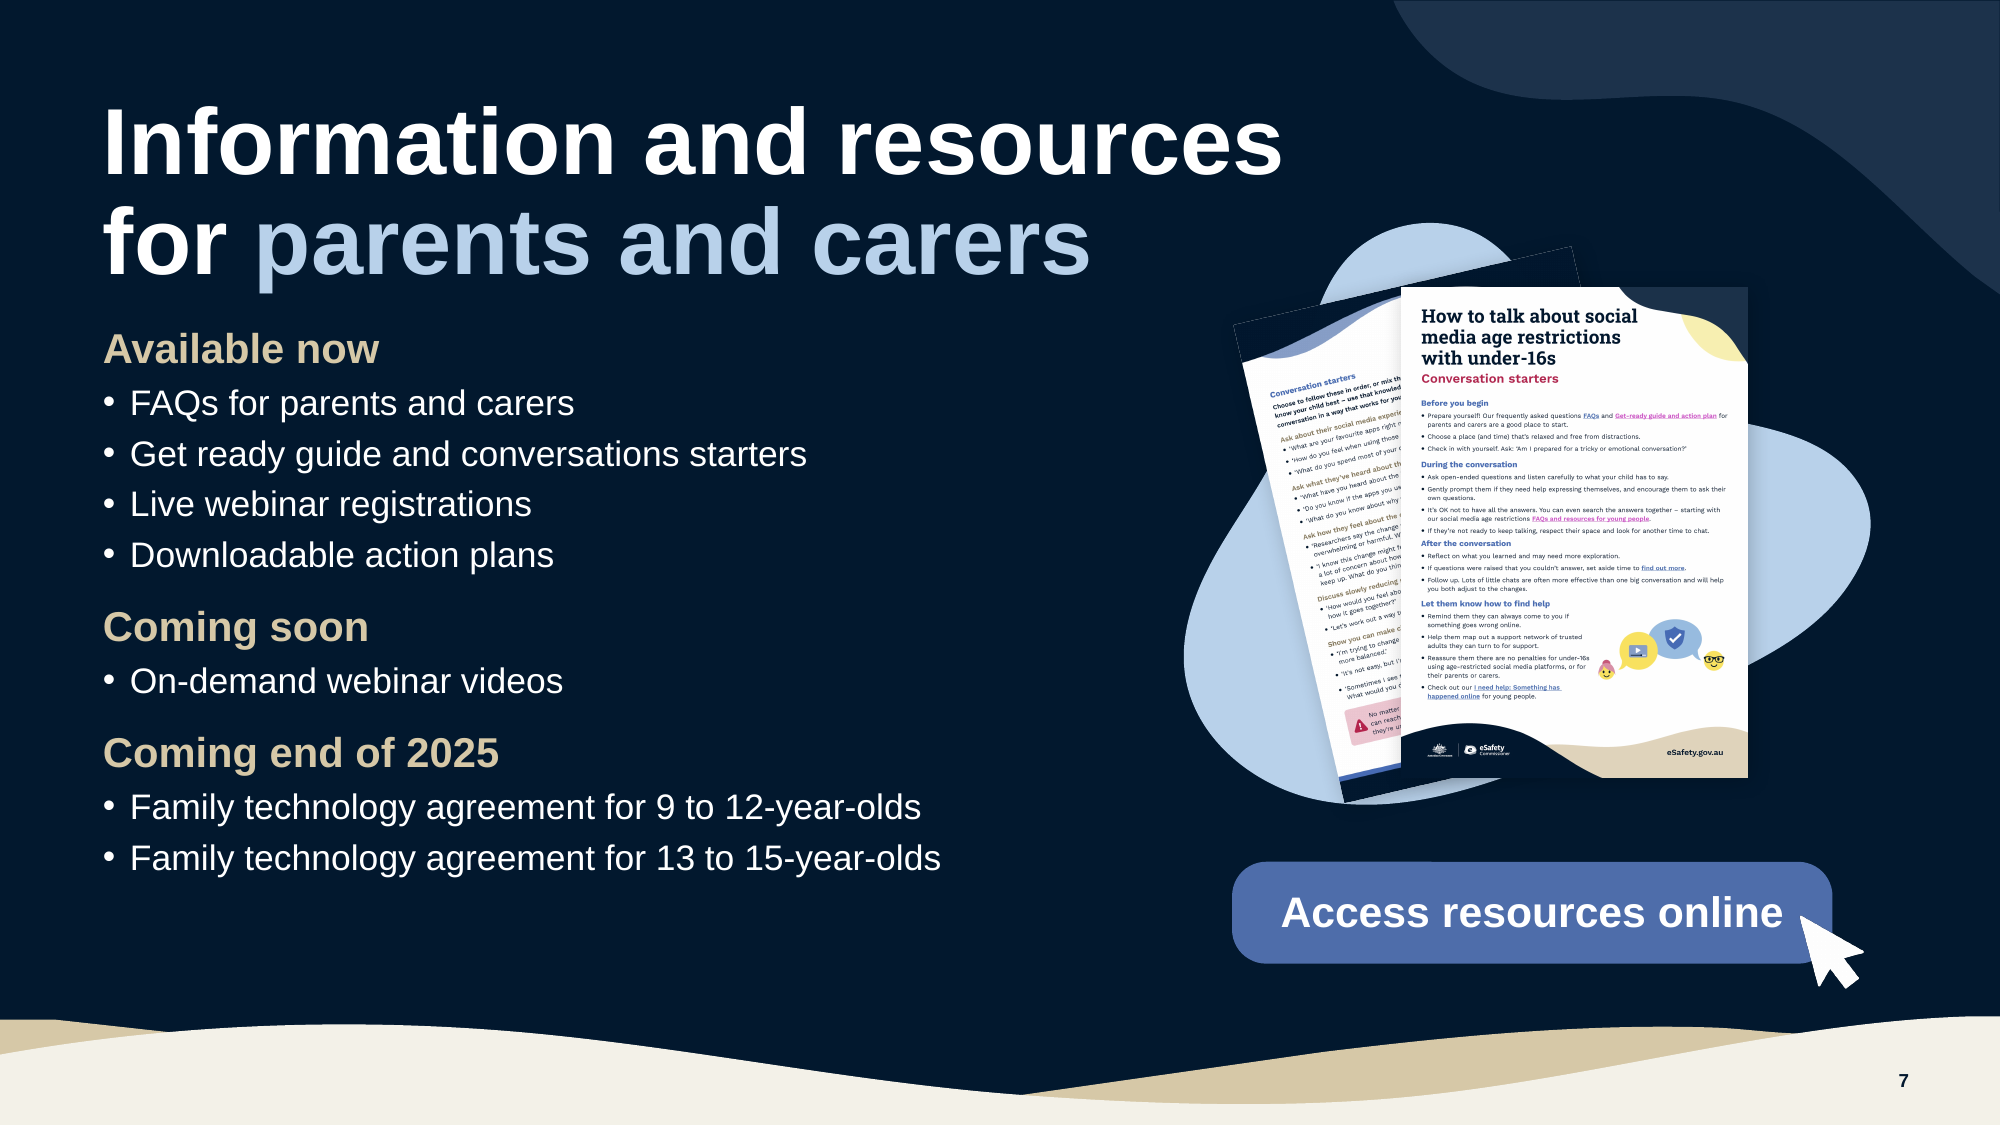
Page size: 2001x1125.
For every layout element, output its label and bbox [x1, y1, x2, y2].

picture [1780, 915, 1872, 998]
picture [1234, 248, 1748, 802]
